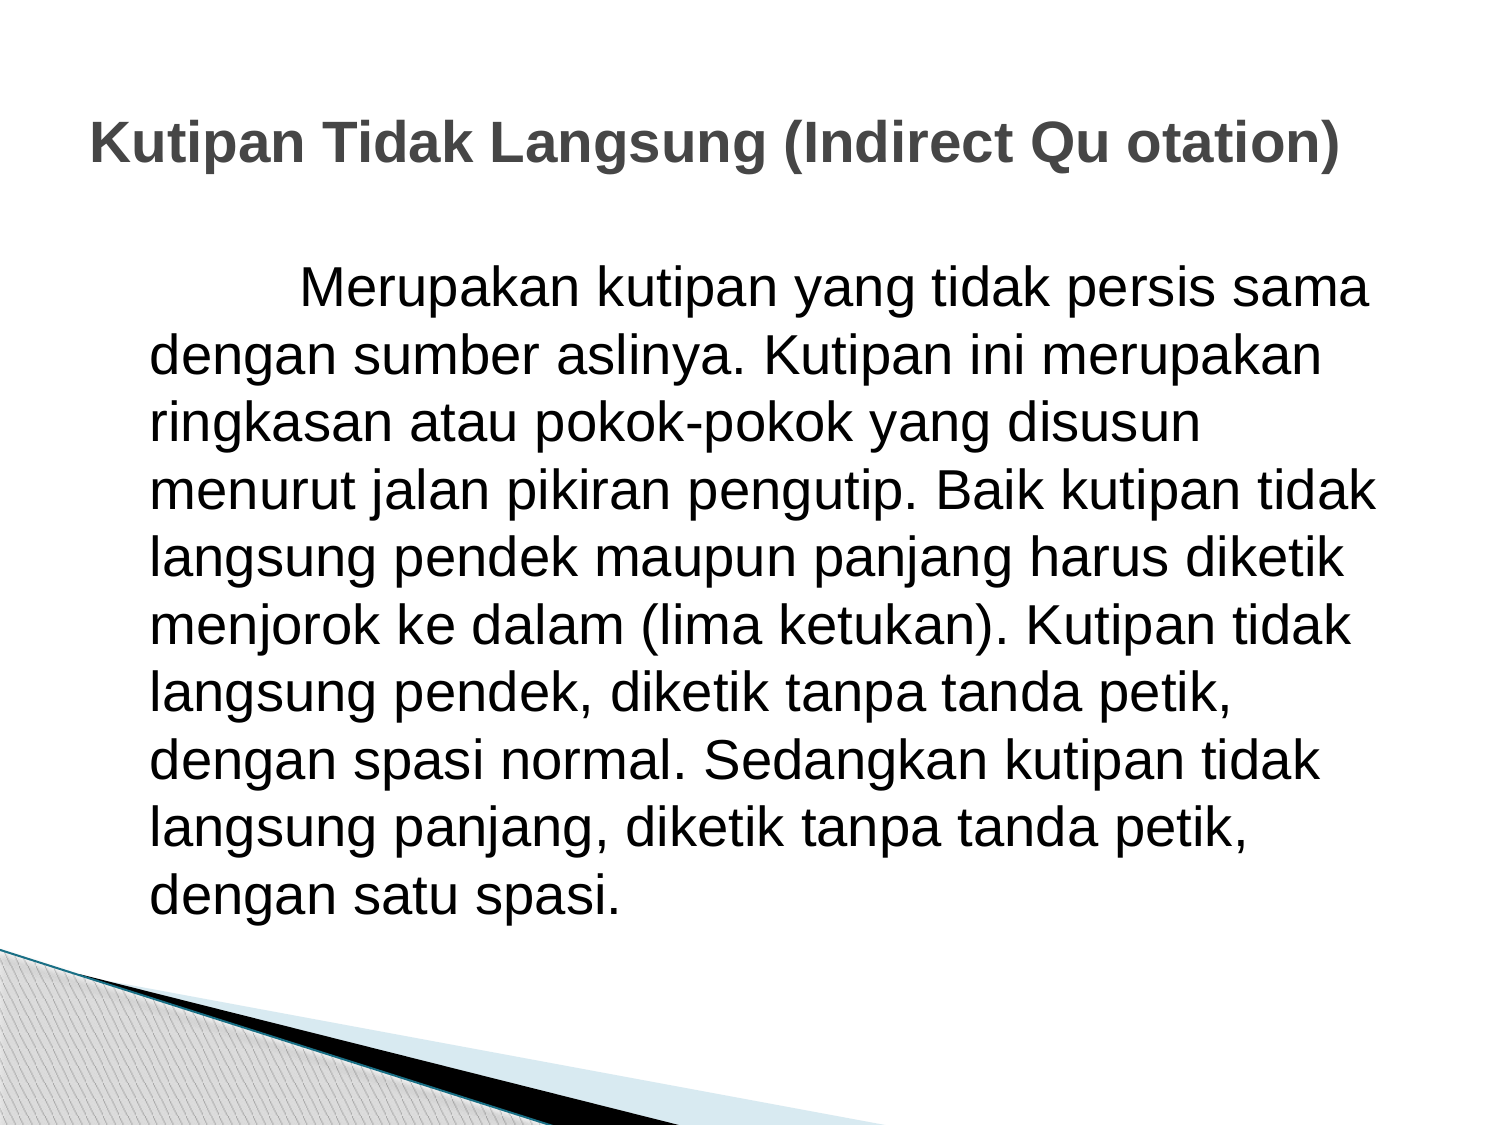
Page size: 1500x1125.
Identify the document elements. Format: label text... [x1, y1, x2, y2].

list Merupakan kutipan yang tidak persis sama dengan sumber aslinya. Kutipan ini merupakan ringkasan atau pokok-pokok yang disusun menurut jalan pikiran pengutip. Baik kutipan tidak langsung pendek maupun panjang harus diketik menjorok ke dalam (lima ketukan). Kutipan tidak langsung pendek, diketik tanpa tanda petik, dengan spasi normal. Sedangkan kutipan tidak langsung panjang, diketik tanpa tanda petik, dengan satu spasi. [75, 243, 1425, 986]
title Kutipan Tidak Langsung (Indirect Qu otation) [75, 45, 1425, 233]
